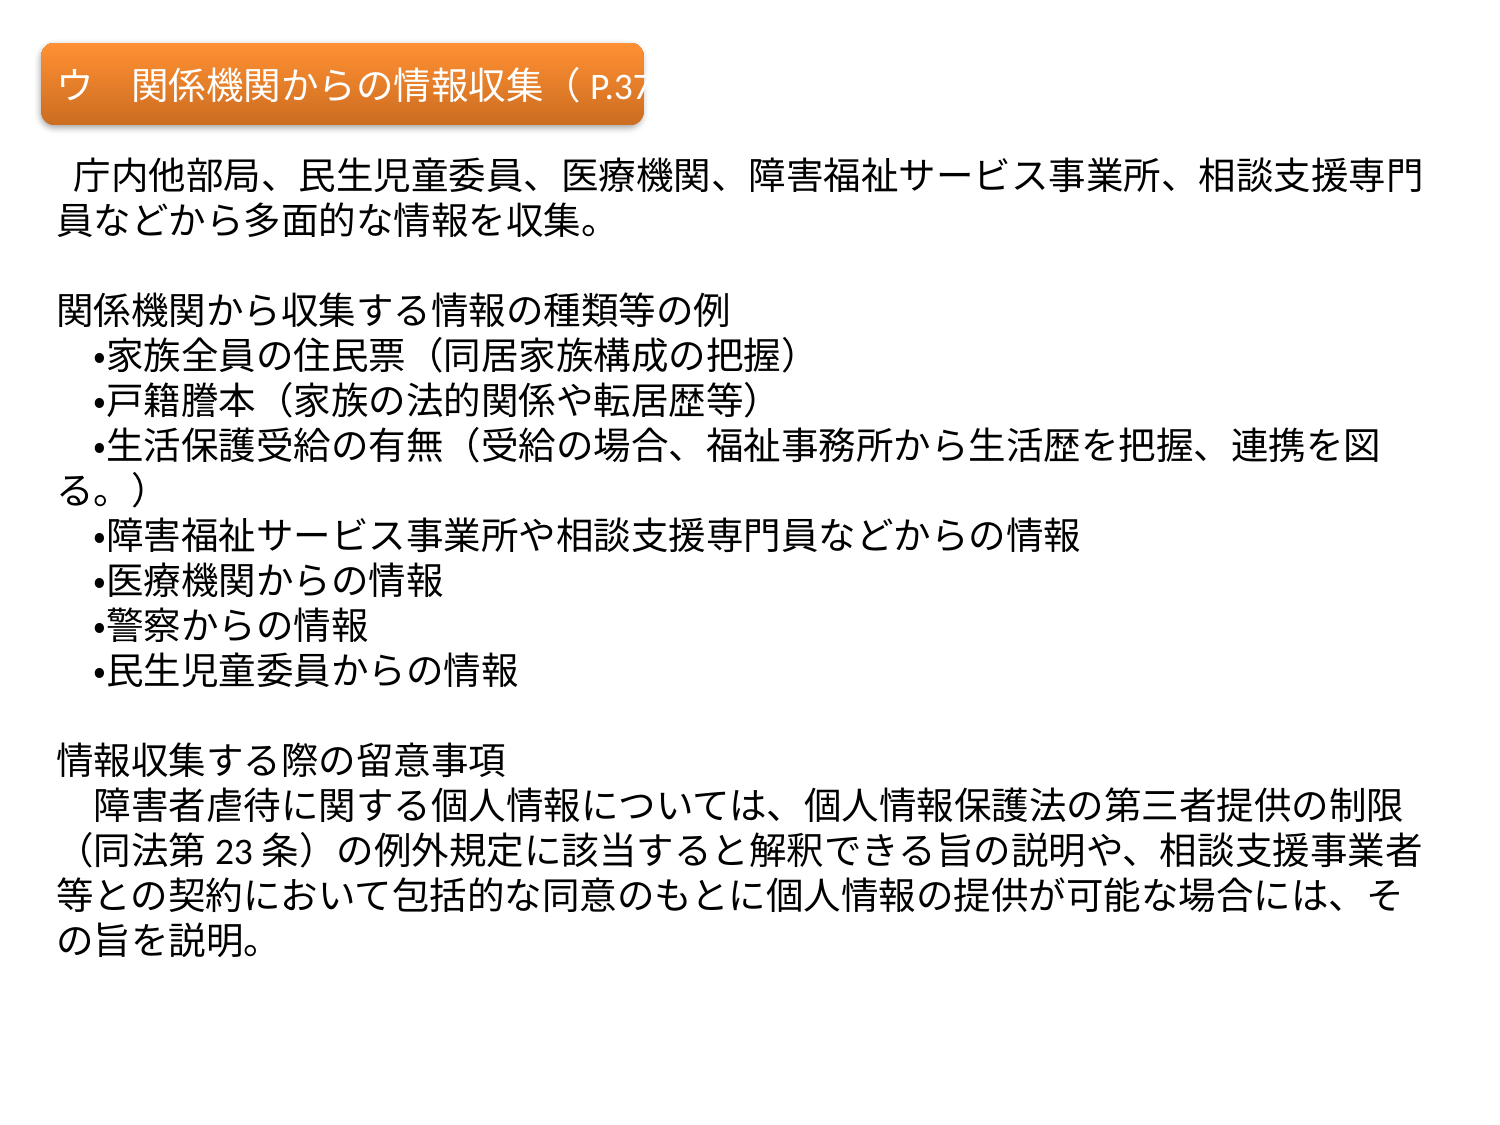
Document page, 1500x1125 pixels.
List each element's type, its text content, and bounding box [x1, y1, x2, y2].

text_box [41, 42, 644, 54]
text_box ウ 関係機関からの情報収集（P.37） 庁内他部局、民生児童委員、医療機関、障害福祉サービス事業所、相談支援専門員などから多面的な情報を収集。 関係機関から収集する情報の種類等の例 ・家族全員の住民票（同居家族構成の把握） ・戸籍謄本（家族の法的関係や転居歴等） ・生活保護受給の有無（受給の場合、福祉事務所から生活歴を把握、連携を図る。） ・障害福祉サービス事業所や相談支援専門員などからの情報 ・医療機関からの情報 ・警察からの情報 ・民生児童委員からの情報 情報収集する際の留意事項 障害者虐待に関する個人情報については、個人情報保護法の第三者提供の制限（同法第23条）の例外規定に該当すると解釈できる旨の説明や、相談支援事業者等との契約において包括的な同意のもとに個人情報の提供が可能な場合には、その旨を説明。 [41, 54, 1447, 970]
